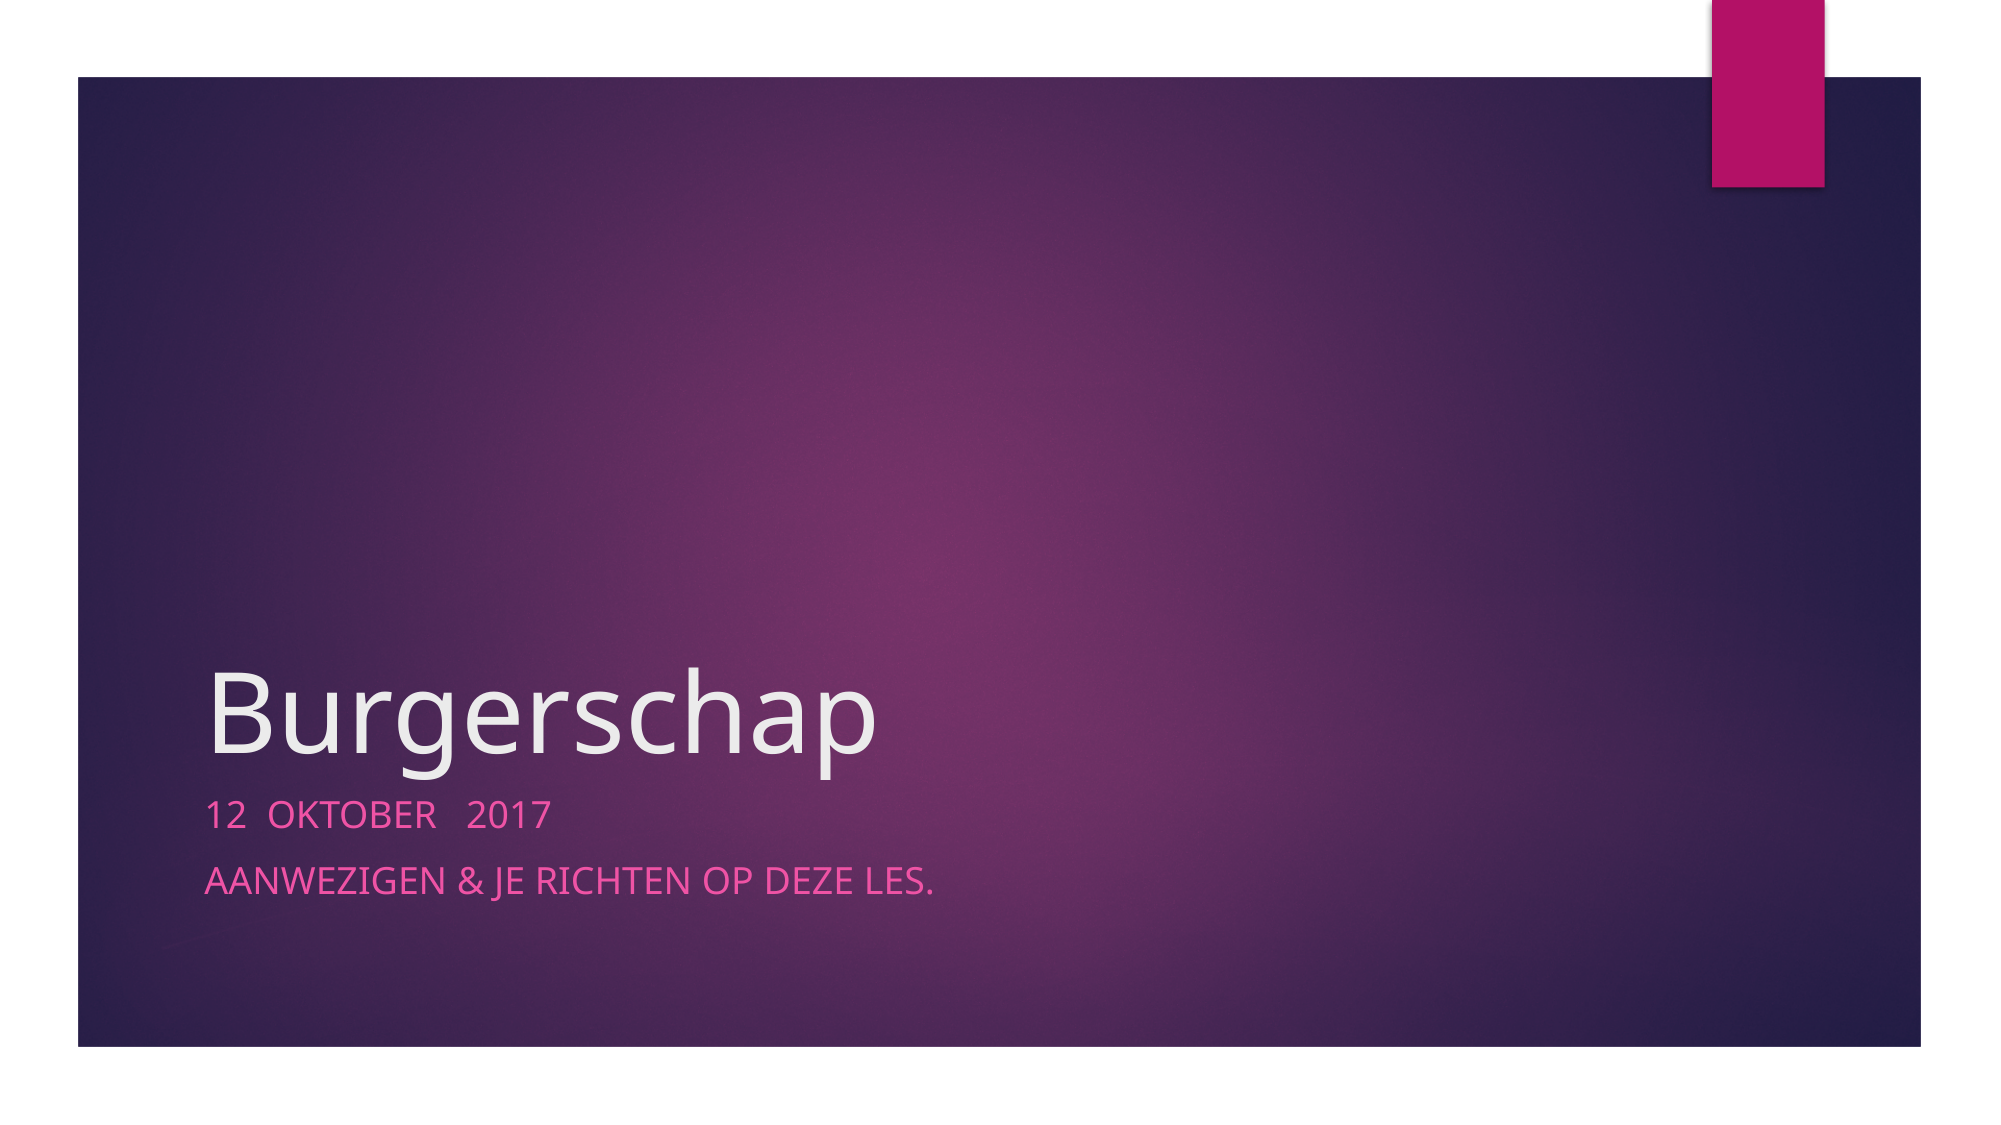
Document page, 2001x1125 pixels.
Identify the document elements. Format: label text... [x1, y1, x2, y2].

title Burgerschap [189, 344, 1638, 783]
subtitle 12 oktober 2017 Aanwezigen & je richten op deze les. [189, 783, 1638, 925]
